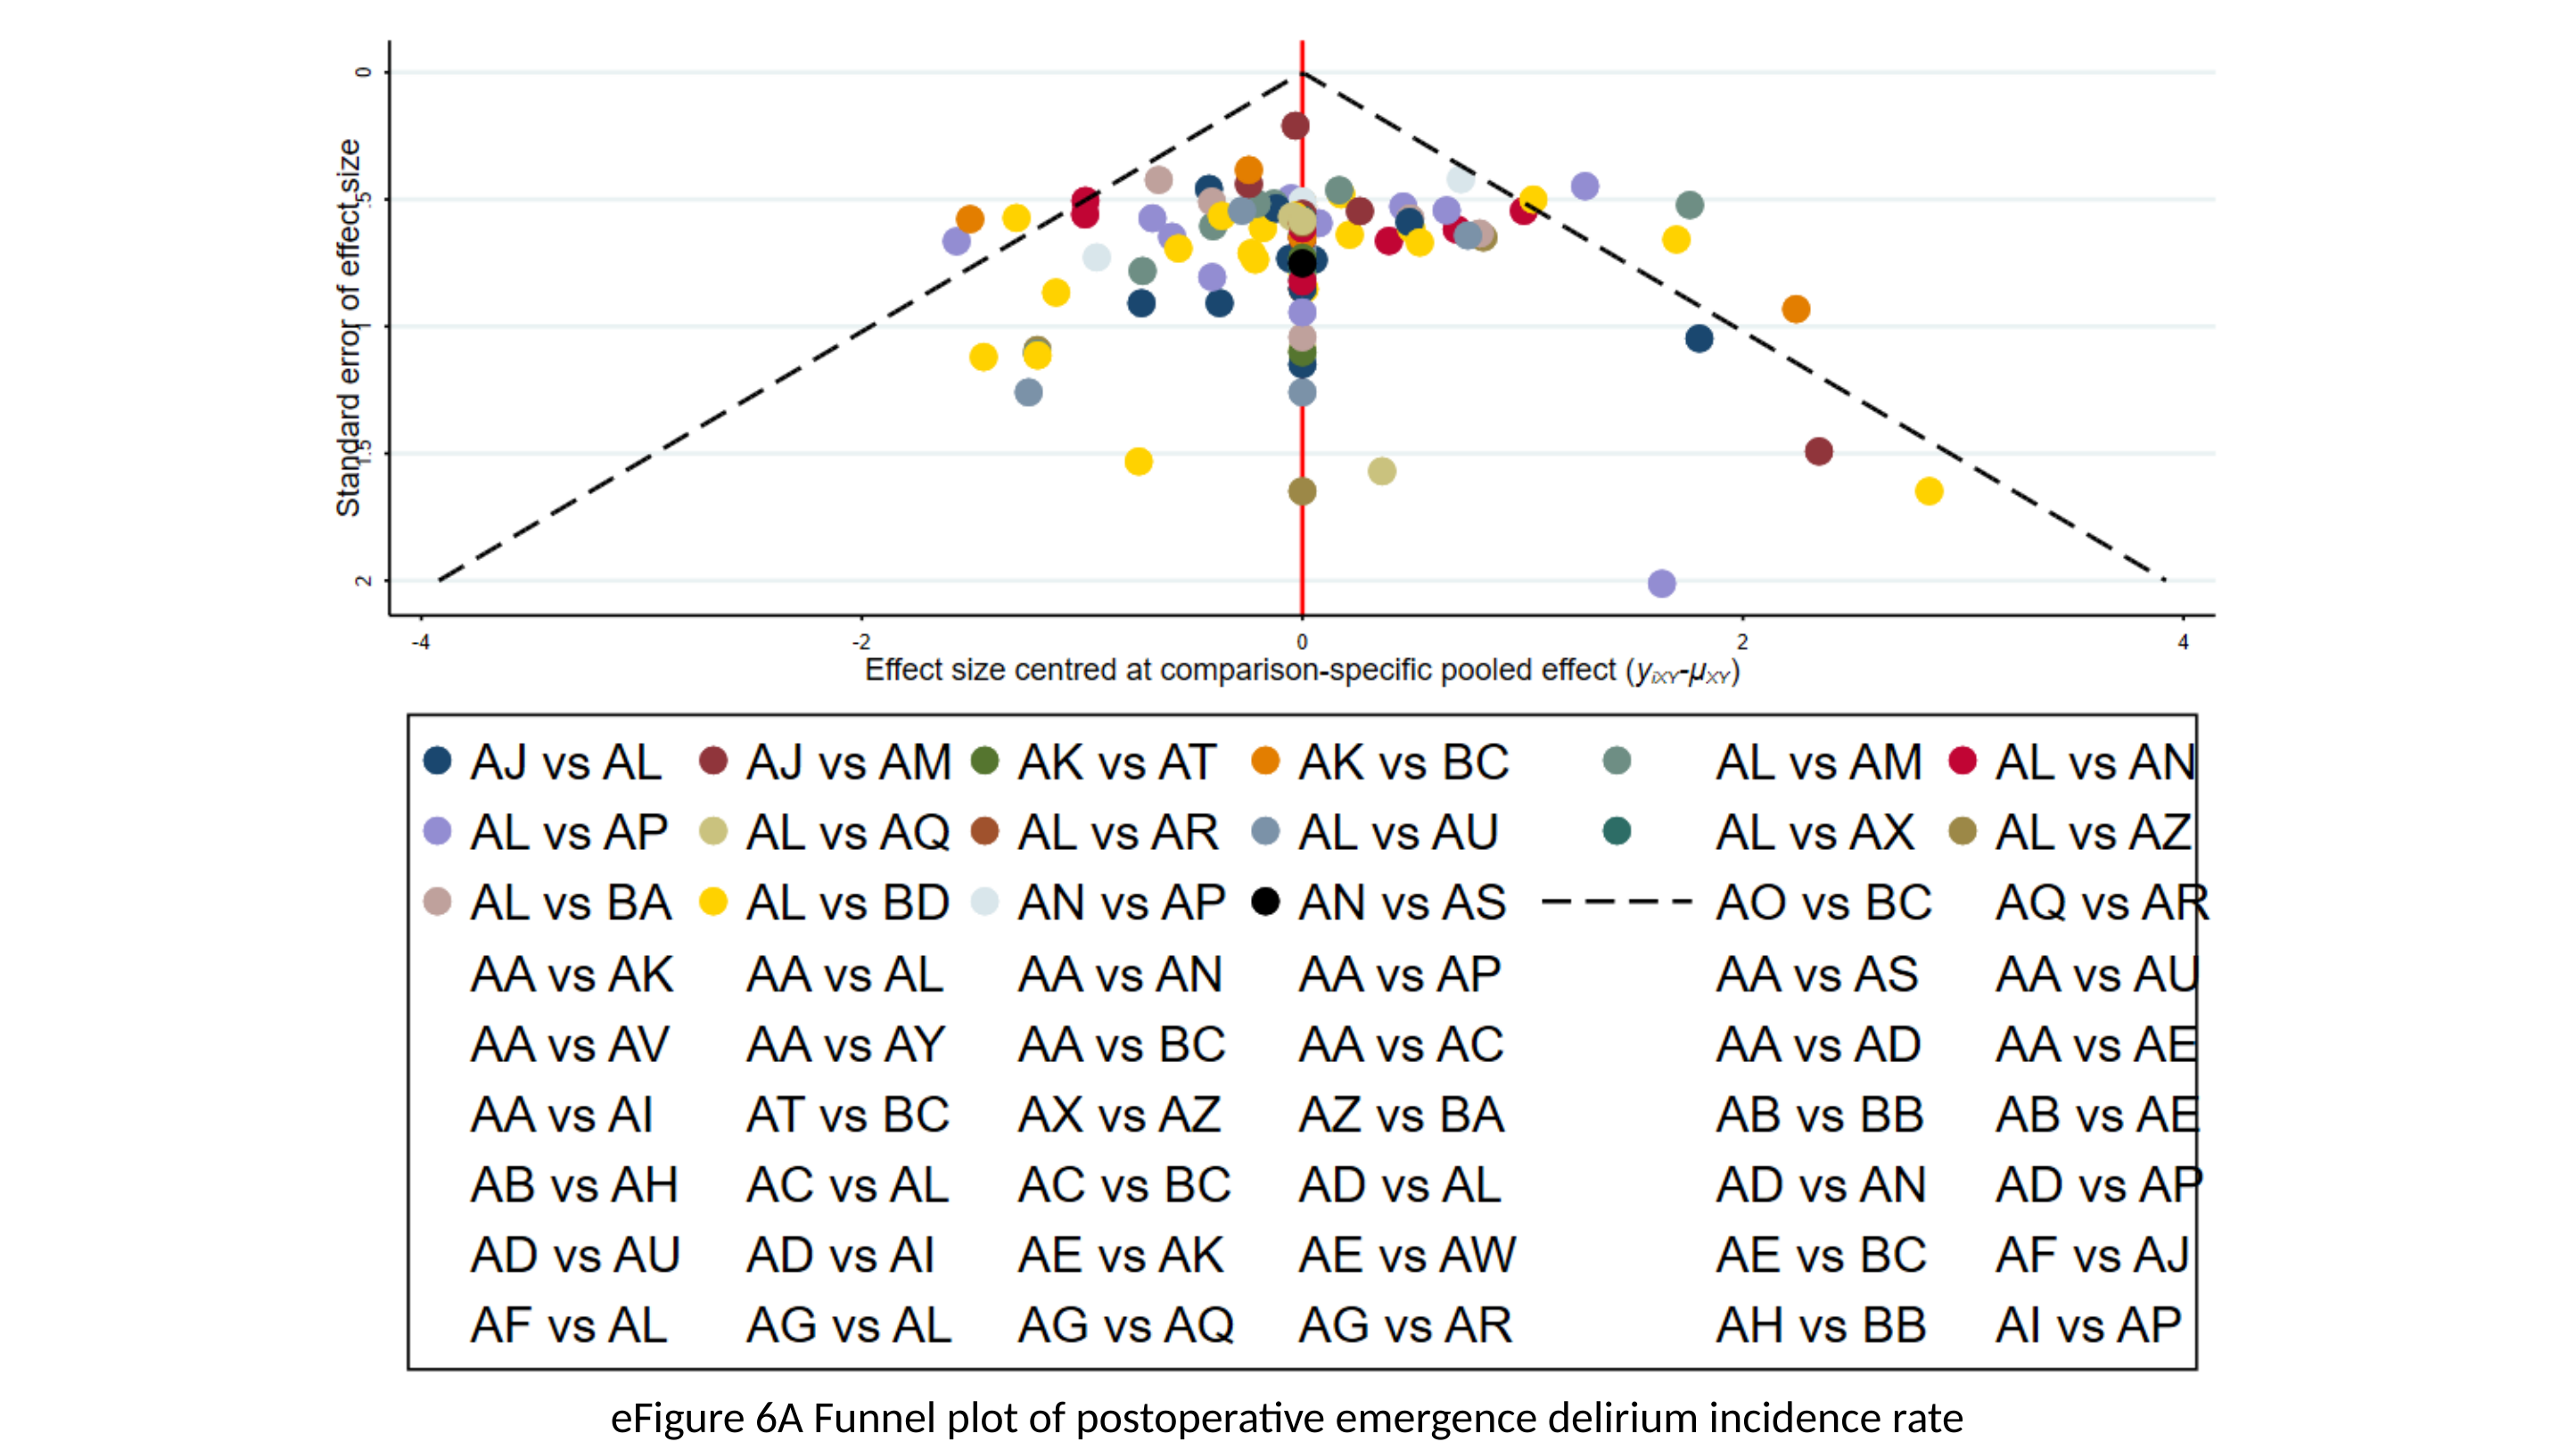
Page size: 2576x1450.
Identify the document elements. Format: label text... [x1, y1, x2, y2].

picture [308, 9, 2236, 1394]
text_box eFigure 6A Funnel plot of postoperative emergence delirium incidence rate [0, 1380, 2576, 1448]
